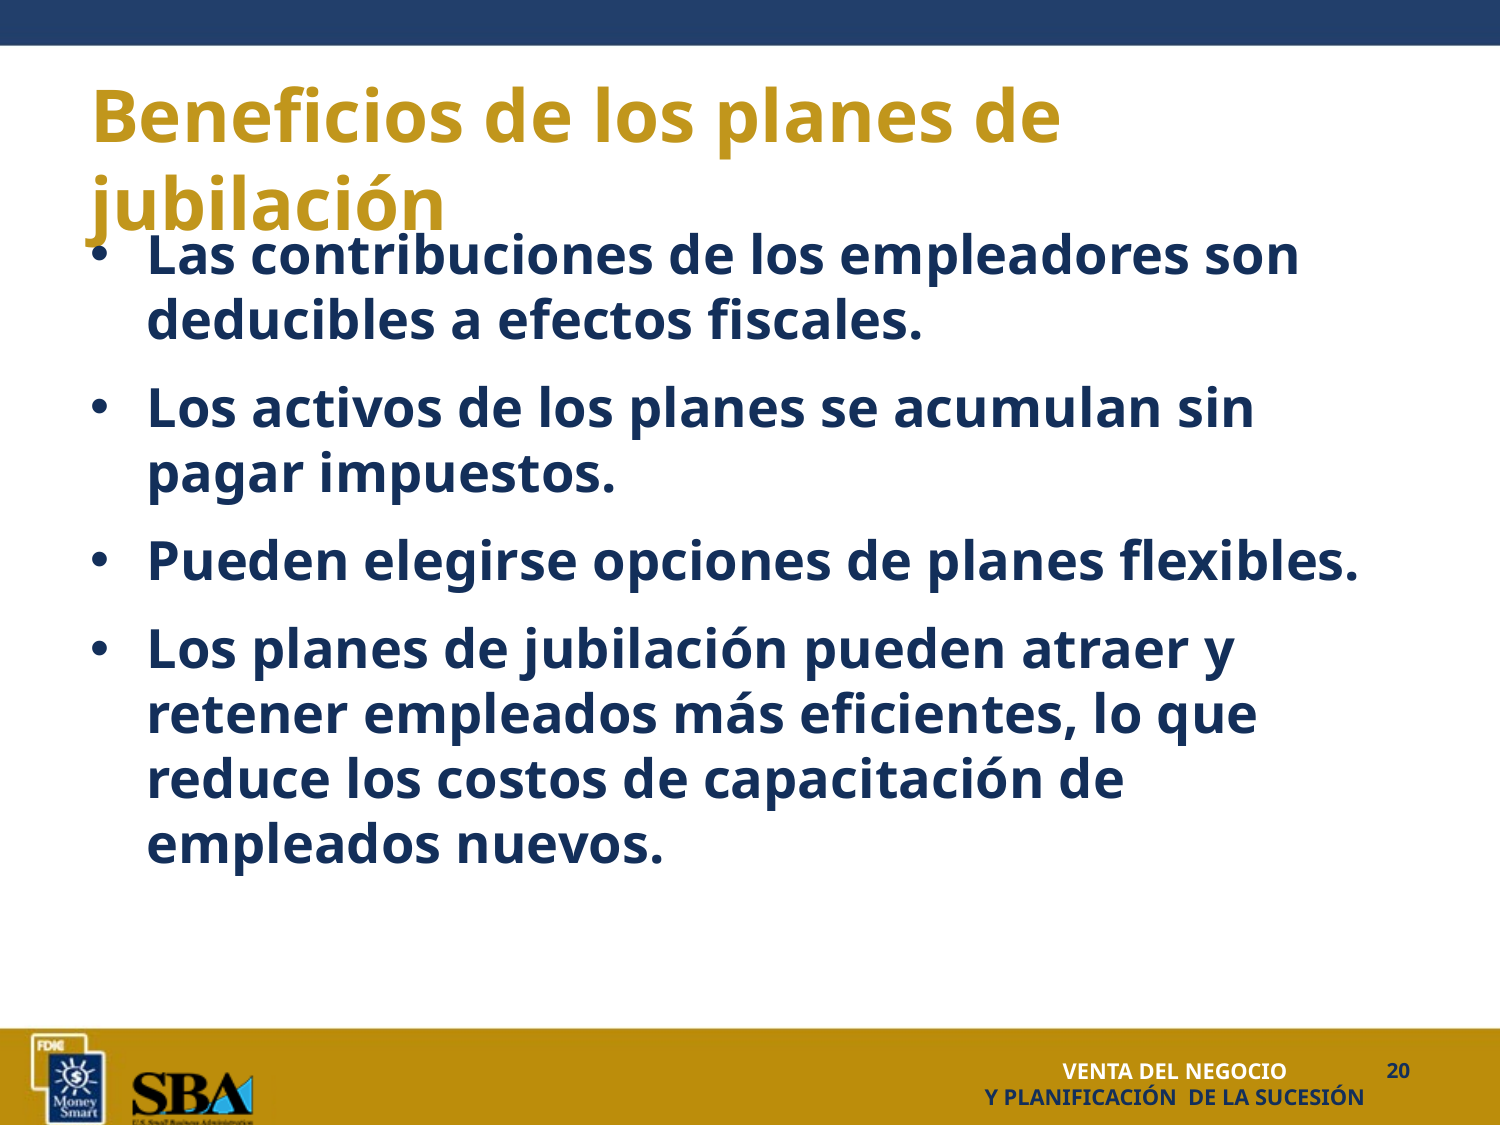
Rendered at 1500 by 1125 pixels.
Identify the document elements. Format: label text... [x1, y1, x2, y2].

picture [0, 0, 1500, 1125]
title Beneficios de los planes de jubilación [74, 62, 1426, 163]
list Las contribuciones de los empleadores son deducibles a efectos fiscales. Los activos de los planes se acumulan sin pagar impuestos. Pueden elegirse opciones de planes flexibles. Los planes de jubilación pueden atraer y retener empleados más eficientes, lo que reduce los costos de capacitación de empleados nuevos. [74, 212, 1426, 913]
